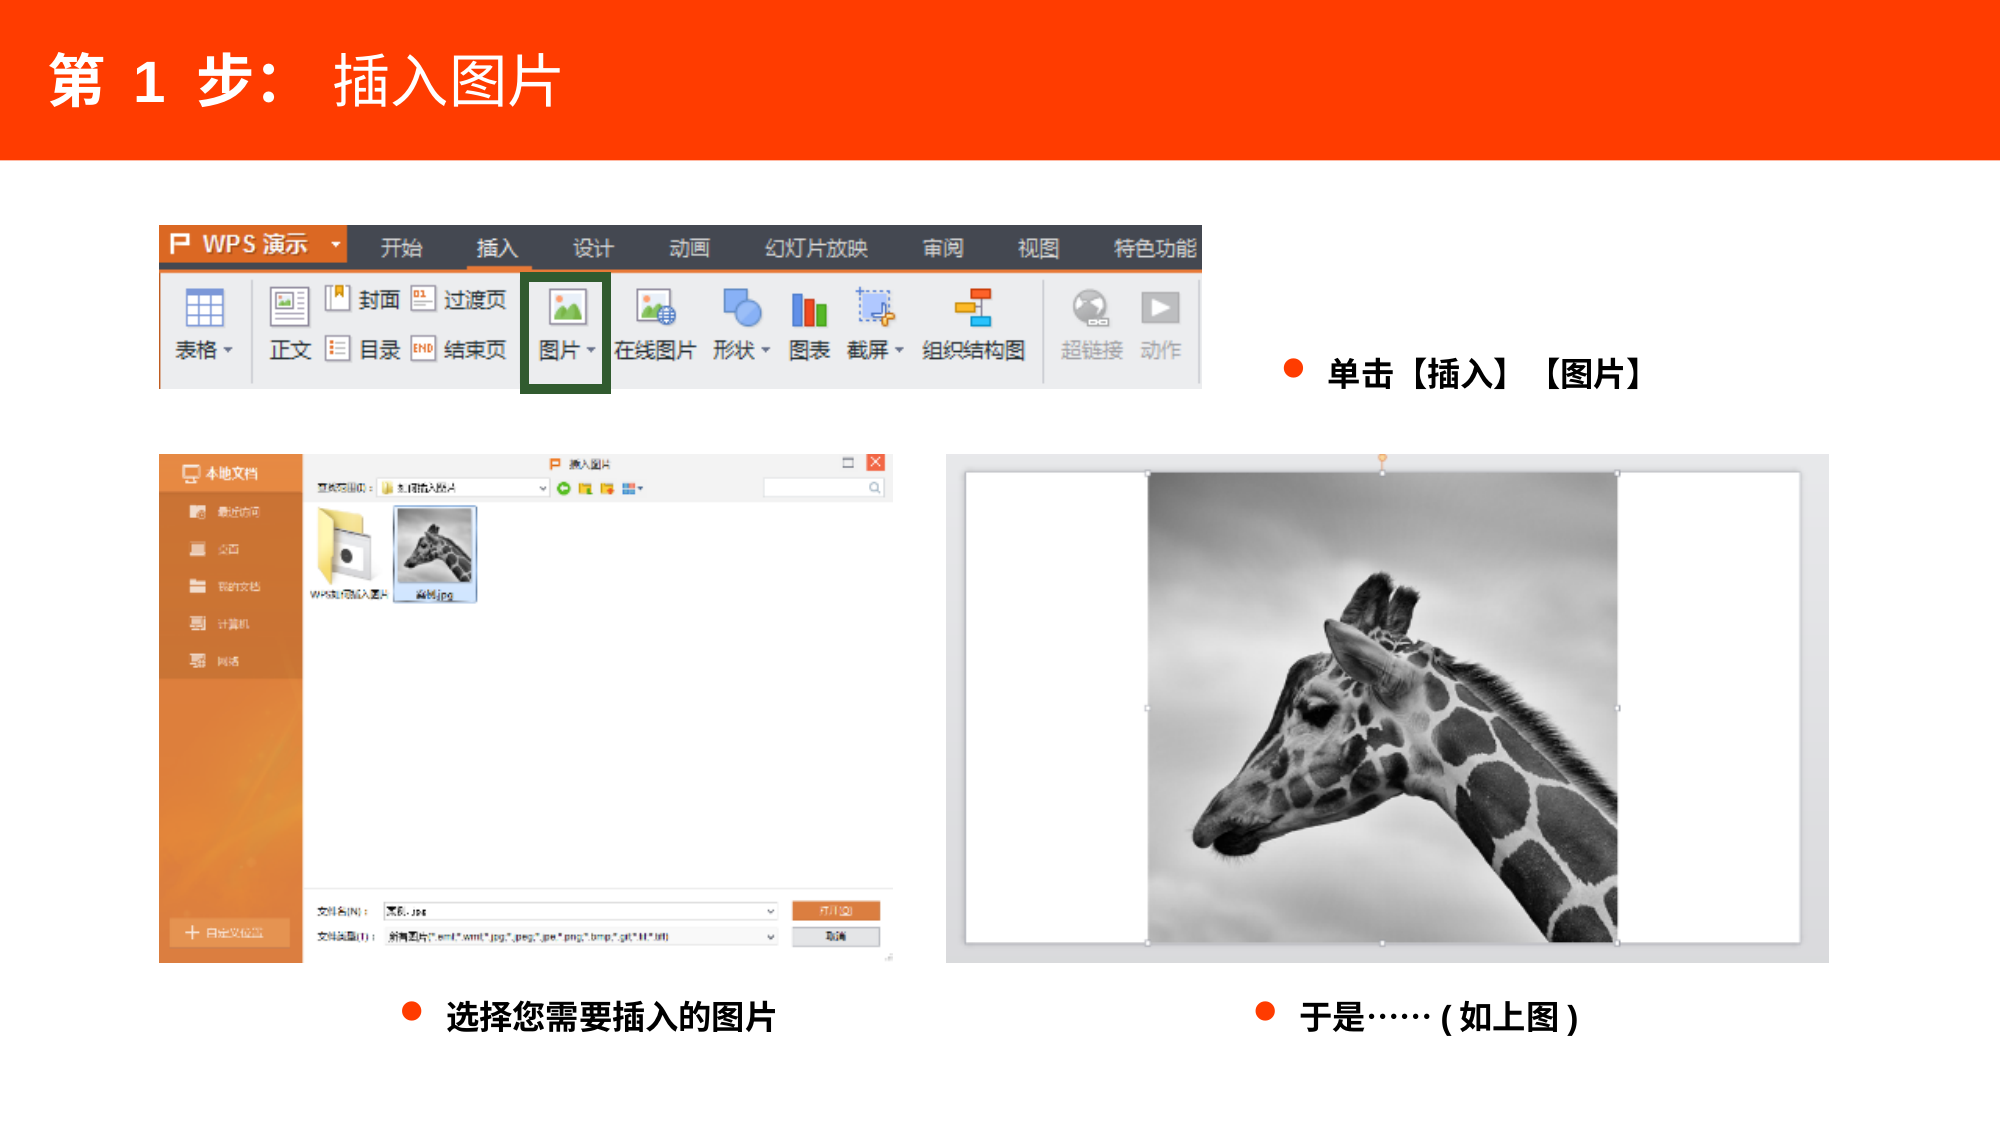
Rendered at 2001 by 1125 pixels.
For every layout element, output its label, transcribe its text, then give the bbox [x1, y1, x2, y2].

picture [946, 454, 1829, 963]
text_box [0, 0, 2000, 161]
picture [159, 454, 893, 963]
text_box 选择您需要插入的图片 [384, 988, 794, 1044]
text_box 插入图片 [317, 36, 581, 122]
text_box 第 1 步： [33, 36, 317, 122]
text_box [159, 225, 1202, 390]
text_box 于是……(如上图) [1238, 988, 1594, 1044]
text_box 单击【插入】【图片】 [1266, 345, 1676, 401]
